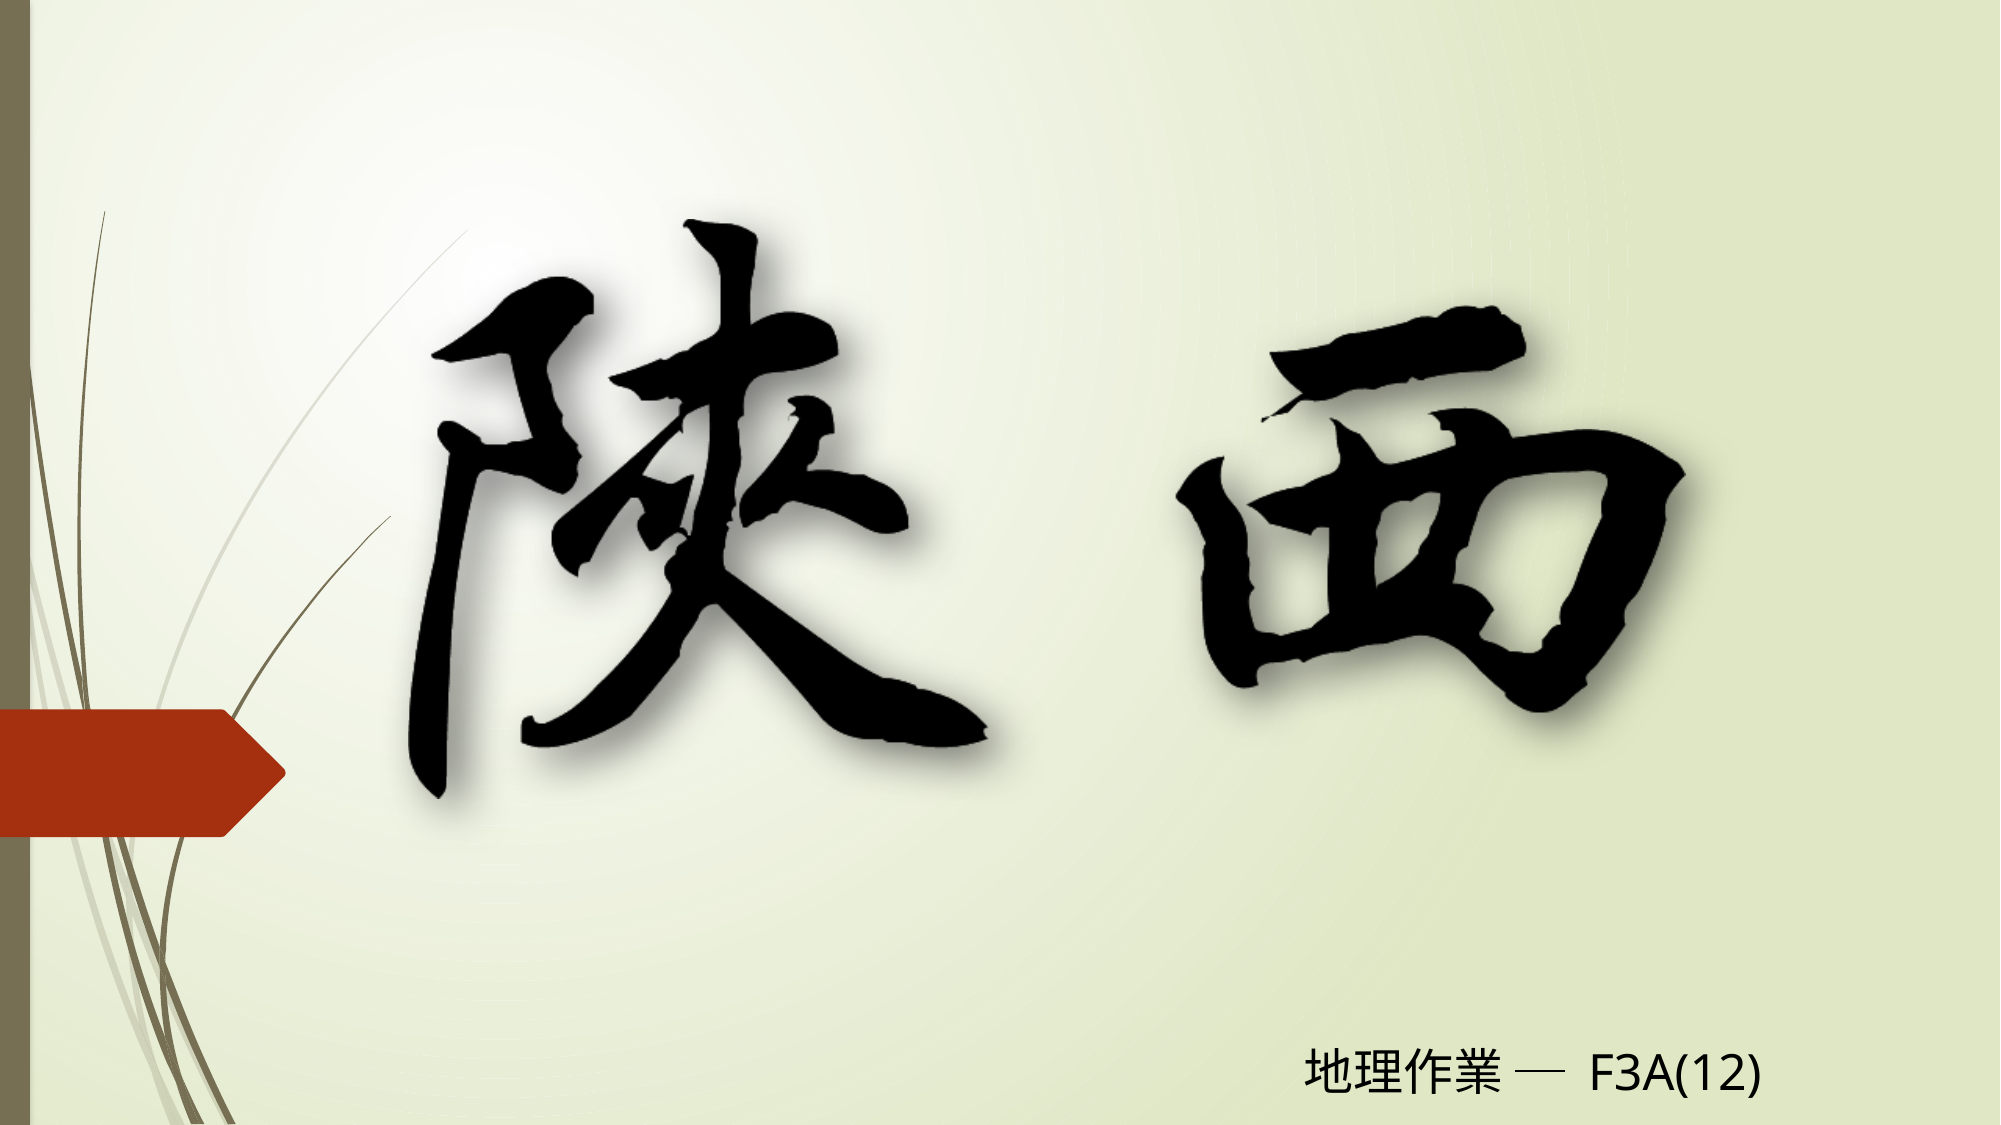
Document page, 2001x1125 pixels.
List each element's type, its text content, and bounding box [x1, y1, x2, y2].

picture [408, 219, 1686, 799]
subtitle 地理作業 ─ F3A(12) [1288, 1032, 2000, 1125]
